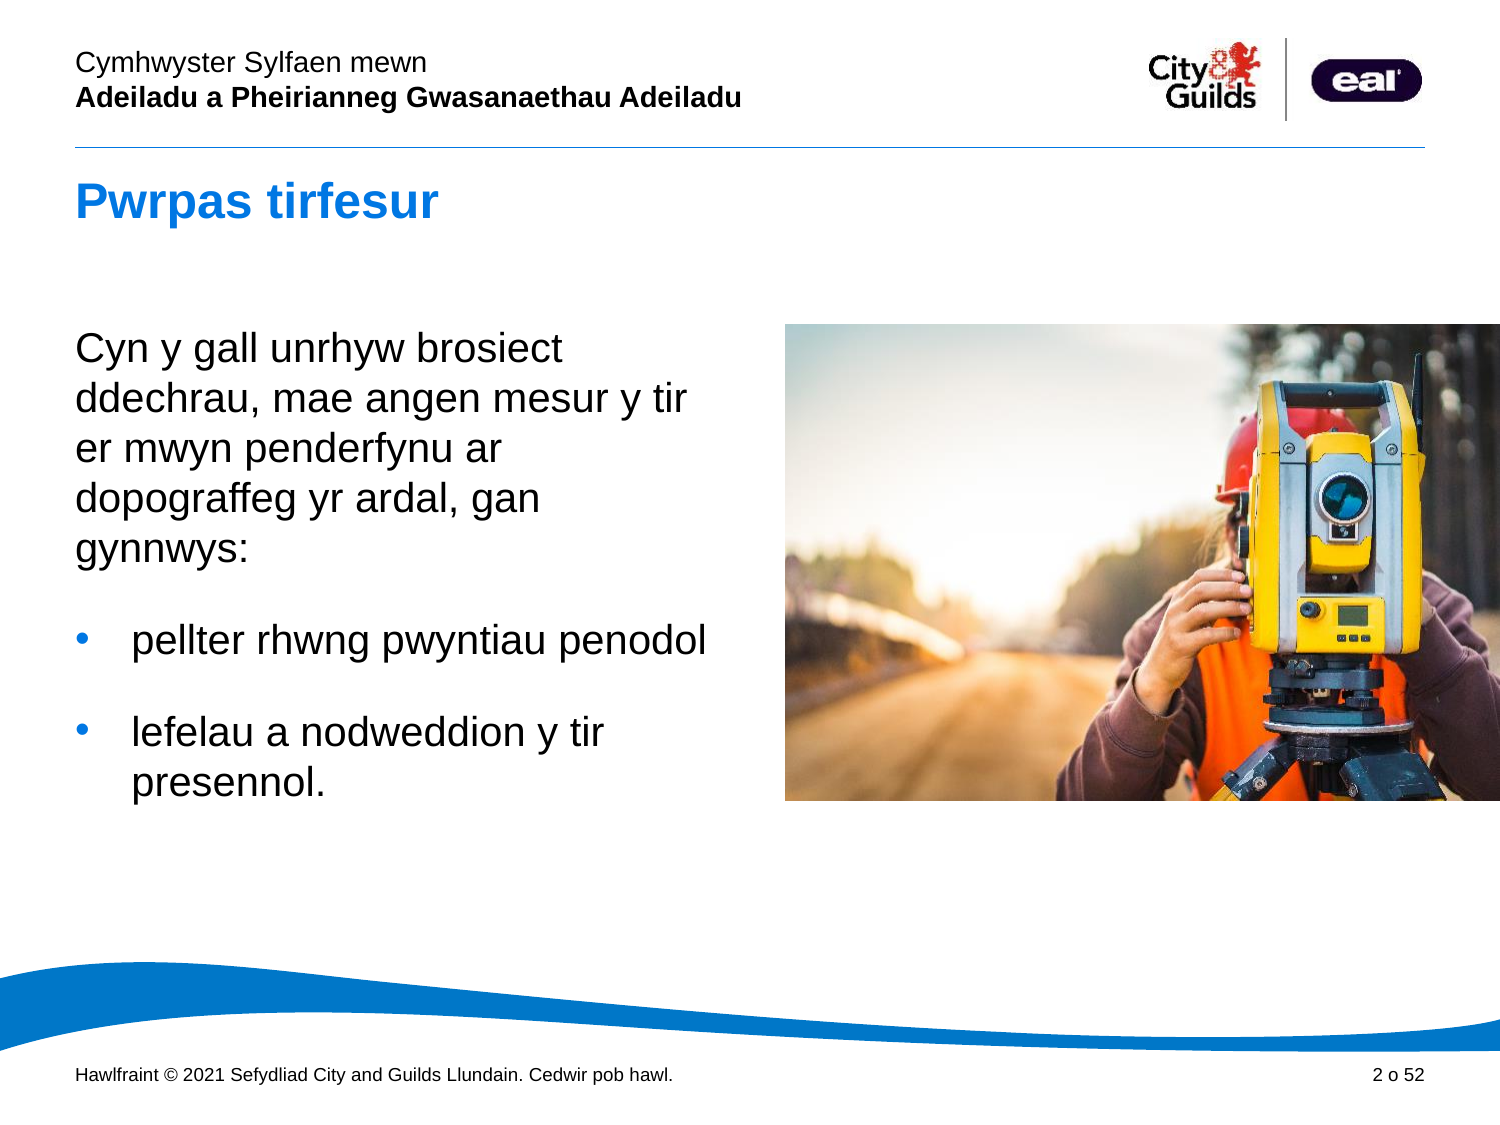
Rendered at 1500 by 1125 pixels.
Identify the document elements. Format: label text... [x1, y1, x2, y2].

title Pwrpas tirfesur [74, 168, 1426, 232]
picture [785, 324, 1500, 801]
list Cyn y gall unrhyw brosiect ddechrau, mae angen mesur y tir er mwyn penderfynu ar dopograffeg yr ardal, gan gynnwys: pellter rhwng pwyntiau penodol lefelau a nodweddion y tir presennol. [74, 320, 715, 936]
picture [1149, 38, 1422, 121]
